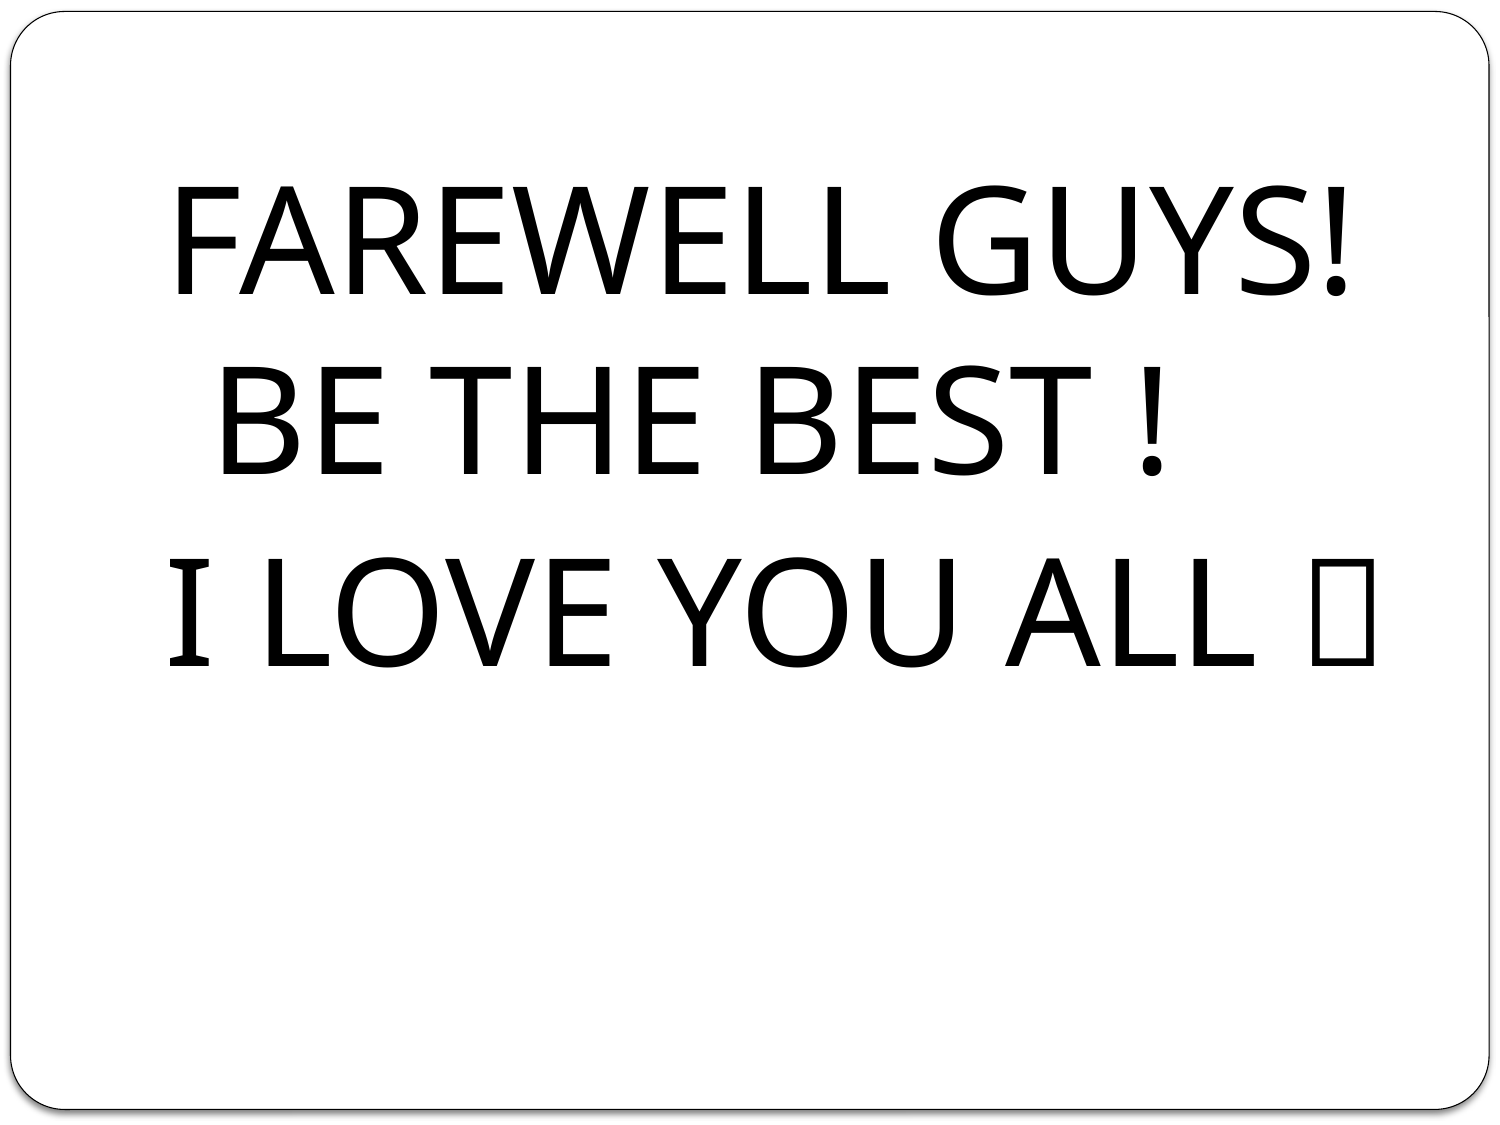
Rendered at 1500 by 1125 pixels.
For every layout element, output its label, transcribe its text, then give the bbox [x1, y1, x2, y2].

list FAREWELL GUYS! BE THE BEST ! I LOVE YOU ALL  [150, 137, 1425, 988]
